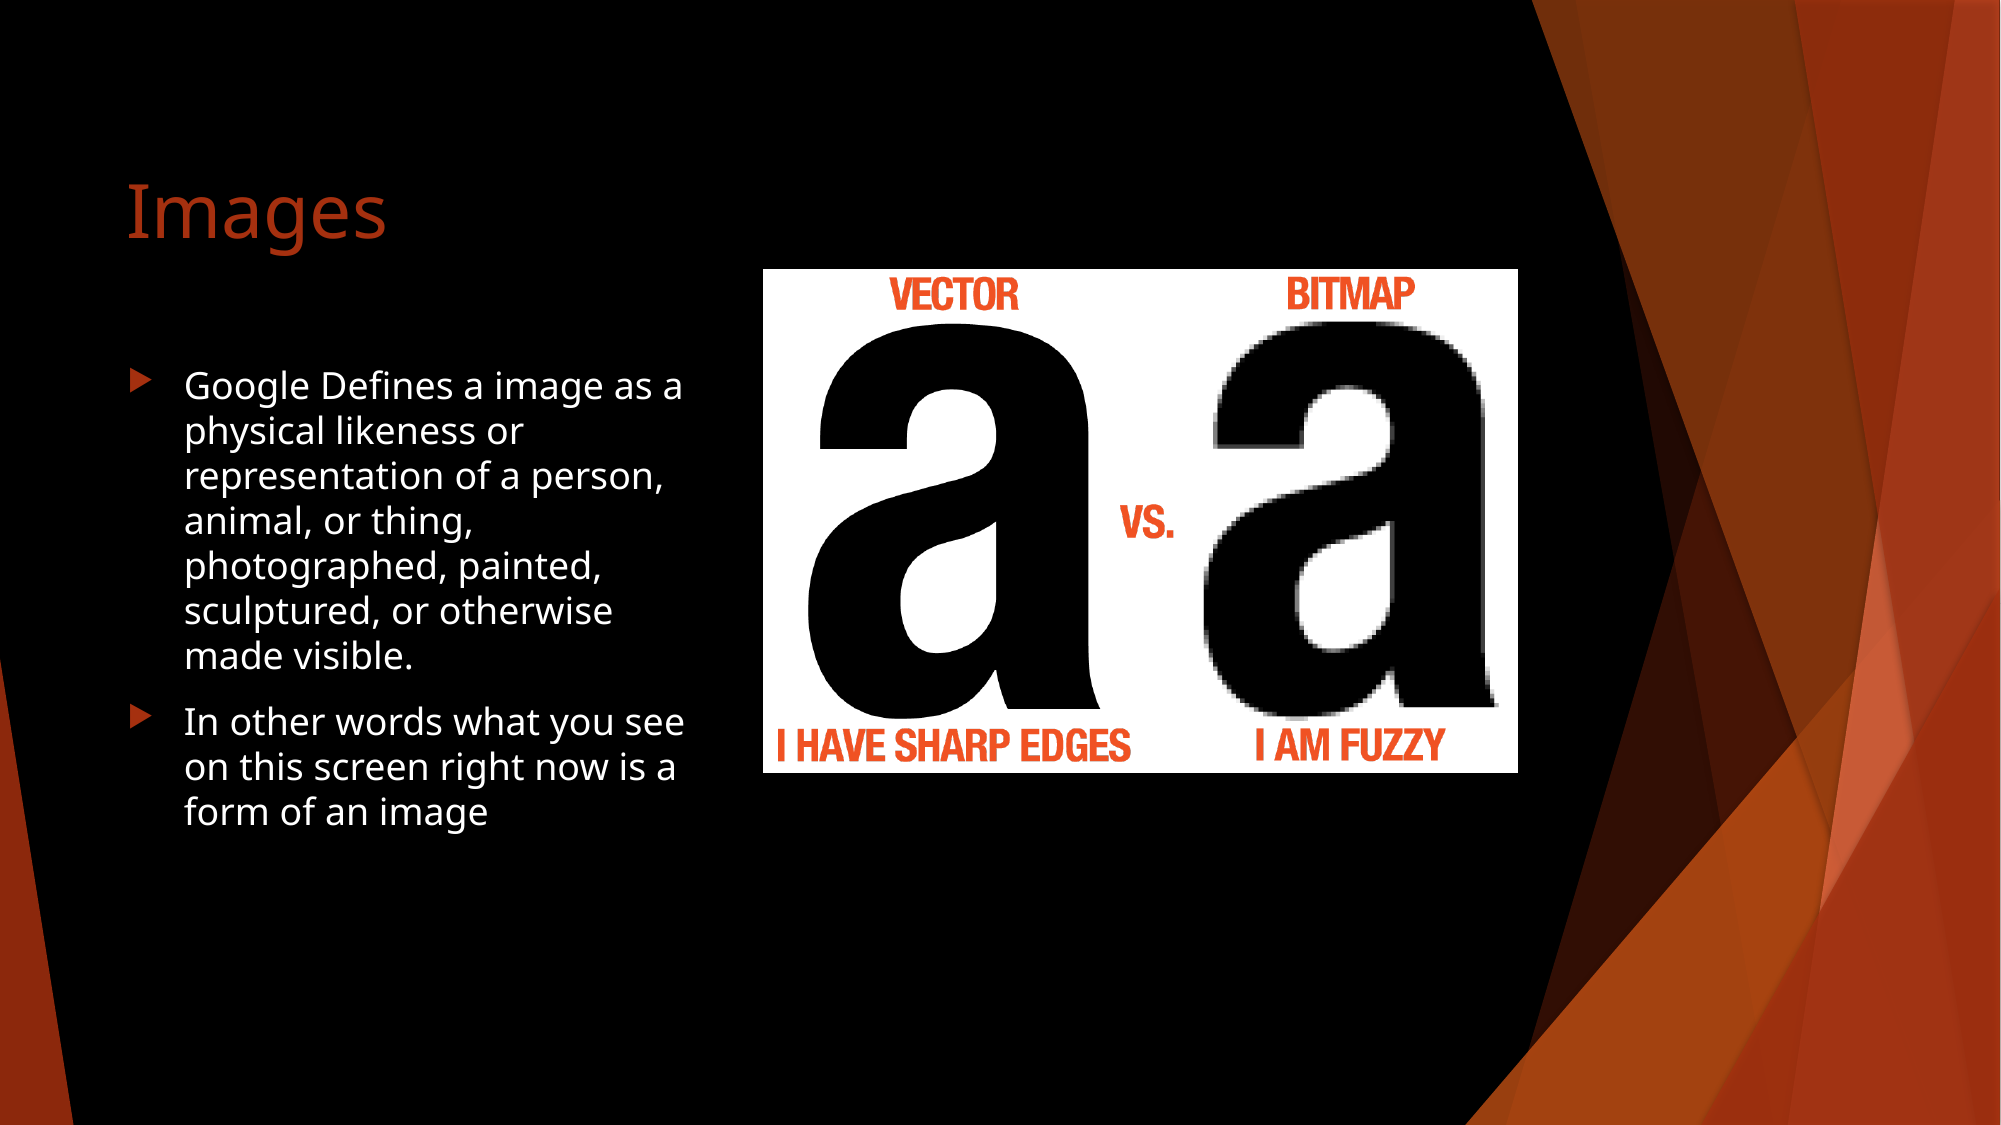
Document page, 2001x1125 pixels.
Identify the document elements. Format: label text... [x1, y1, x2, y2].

picture [762, 268, 1519, 774]
title Images [111, 99, 723, 317]
list Google Defines a image as a physical likeness or representation of a person, animal, or thing, photographed, painted, sculptured, or otherwise made visible. In other words what you see on this screen right now is a form of an image [112, 354, 723, 939]
